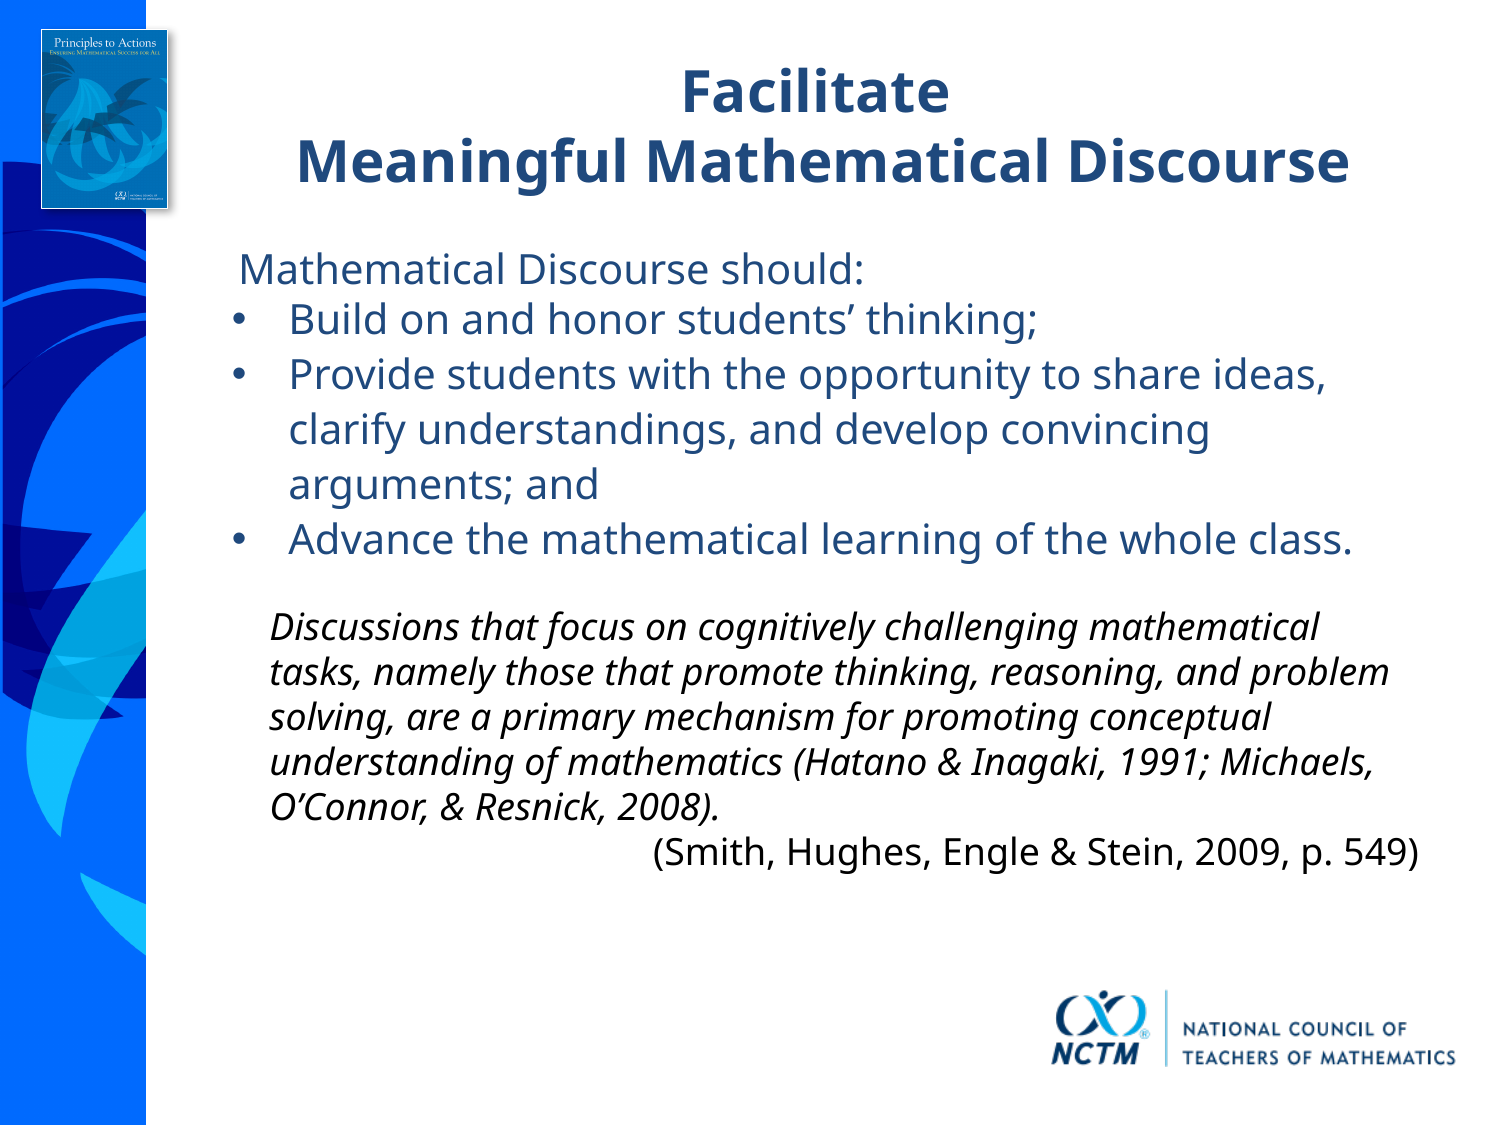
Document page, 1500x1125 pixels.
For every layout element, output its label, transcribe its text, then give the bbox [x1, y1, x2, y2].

text_box Facilitate Meaningful Mathematical Discourse [170, 29, 1500, 218]
picture [0, 0, 168, 1125]
text_box Mathematical Discourse should: Build on and honor students’ thinking; Provide students with the opportunity to share ideas, clarify understandings, and develop convincing arguments; and Advance the mathematical learning of the whole class. Discussions that focus on cognitively challenging mathematical tasks, namely those that promote thinking, reasoning, and problem solving, are a primary mechanism for promoting conceptual understanding of mathematics (Hatano & Inagaki, 1991; Michaels, O’Connor, & Resnick, 2008). (Smith, Hughes, Engle & Stein, 2009, p. 549) [217, 235, 1435, 976]
picture [1034, 969, 1474, 1085]
